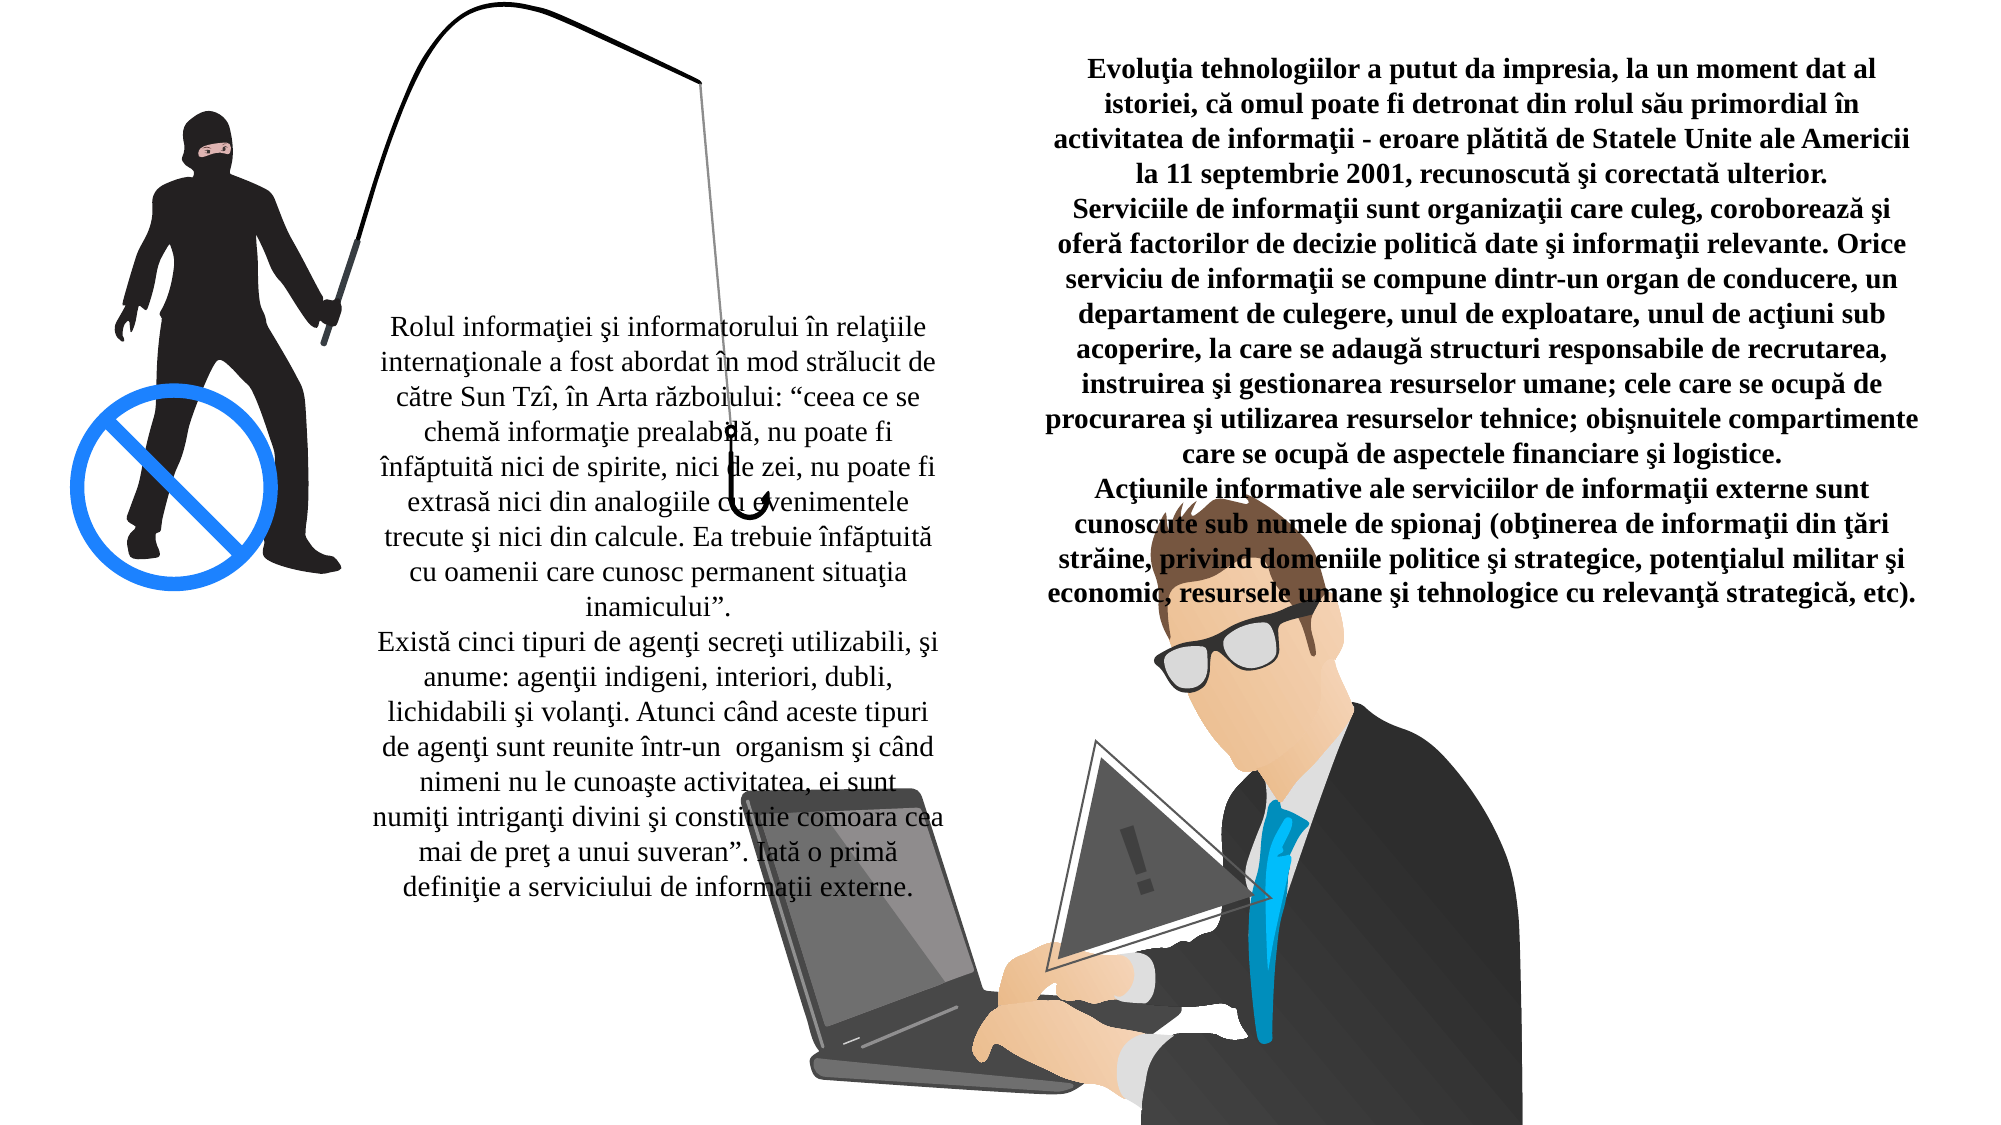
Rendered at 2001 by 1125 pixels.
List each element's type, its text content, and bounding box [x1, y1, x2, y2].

text_box Evoluţia tehnologiilor a putut da impresia, la un moment dat al istoriei, că omul poate fi detronat din rolul său primordial în activitatea de informaţii - eroare plătită de Statele Unite ale Americii la 11 septembrie 2001, recunoscută şi corectată ulterior. Serviciile de informaţii sunt organizaţii care culeg, coroborează şi oferă factorilor de decizie politică date şi informaţii relevante. Orice serviciu de informaţii se compune dintr-un organ de conducere, un departament de culegere, unul de exploatare, unul de acţiuni sub acoperire, la care se adaugă structuri responsabile de recrutarea, instruirea şi gestionarea resurselor umane; cele care se ocupă de procurarea şi utilizarea resurselor tehnice; obişnuitele compartimente care se ocupă de aspectele financiare şi logistice. Acţiunile informative ale serviciilor de informaţii externe sunt cunoscute sub numele de spionaj (obţinerea de informaţii din ţări străine, privind domeniile politice şi strategice, potenţialul militar şi economic, resursele umane şi tehnologice cu relevanţă strategică, etc). [1028, 42, 1936, 645]
text_box Rolul informaţiei şi informatorului în relaţiile internaţionale a fost abordat în mod strălucit de către Sun Tzî, în Arta războiului: “ceea ce se chemă informaţie prealabilă, nu poate fi înfăptuită nici de spirite, nici de zei, nu poate fi extrasă nici din analogiile cu evenimentele trecute şi nici din calcule. Ea trebuie înfăptuită cu oamenii care cunosc permanent situaţia inamicului”. Există cinci tipuri de agenţi secreţi utilizabili, şi anume: agenţii indigeni, interiori, dubli, lichidabili şi volanţi. Atunci când aceste tipuri de agenţi sunt reunite într-un organism şi când nimeni nu le cunoaşte activitatea, ei sunt numiţi intriganţi divini şi constituie comoara cea mai de preţ a unui suveran”. Iată o primă definiţie a serviciului de informaţii externe. [355, 574, 740, 910]
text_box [1013, 735, 1250, 967]
text_box [68, 401, 233, 593]
text_box Rolul informaţiei şi informatorului în relaţiile internaţionale a fost abordat în mod strălucit de către Sun Tzî, în Arta războiului: “ceea ce se chemă informaţie prealabilă, nu poate fi înfăptuită nici de spirite, nici de zei, nu poate fi extrasă nici din analogiile cu evenimentele trecute şi nici din calcule. Ea trebuie înfăptuită cu oamenii care cunosc permanent situaţia inamicului”. Există cinci tipuri de agenţi secreţi utilizabili, şi anume: agenţii indigeni, interiori, dubli, lichidabili şi volanţi. Atunci când aceste tipuri de agenţi sunt reunite într-un organism şi când nimeni nu le cunoaşte activitatea, ei sunt numiţi intriganţi divini şi constituie comoara cea mai de preţ a unui suveran”. Iată o primă definiţie a serviciului de informaţii externe. [770, 300, 962, 493]
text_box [740, 493, 1523, 1125]
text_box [114, 1, 770, 574]
